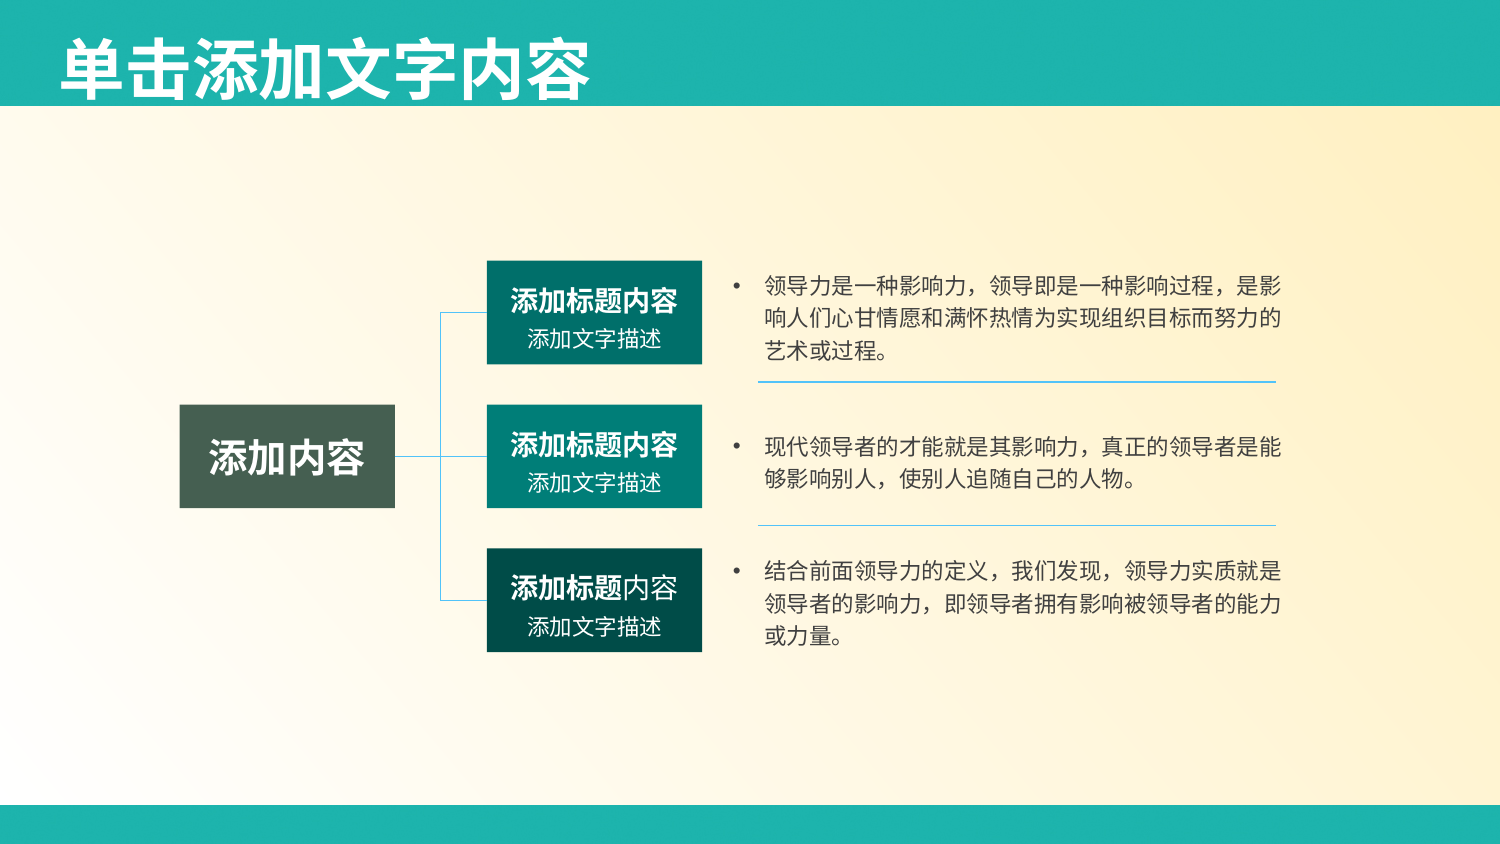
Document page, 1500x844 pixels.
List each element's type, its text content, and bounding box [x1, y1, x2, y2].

text_box 添加标题内容 添加文字描述 [487, 404, 703, 509]
picture [0, 0, 1500, 106]
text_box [394, 456, 487, 601]
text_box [394, 312, 487, 456]
text_box 添加标题内容 添加文字描述 [486, 547, 703, 653]
text_box 添加内容 [179, 404, 394, 509]
text_box 现代领导者的才能就是其影响力，真正的领导者是能够影响别人，使别人追随自己的人物。 [718, 419, 1300, 500]
text_box 添加标题内容 添加文字描述 [486, 260, 703, 365]
picture [0, 805, 1500, 844]
text_box 结合前面领导力的定义，我们发现，领导力实质就是领导者的影响力，即领导者拥有影响被领导者的能力或力量。 [718, 544, 1300, 657]
text_box 领导力是一种影响力，领导即是一种影响过程，是影响人们心甘情愿和满怀热情为实现组织目标而努力的艺术或过程。 [718, 259, 1300, 371]
